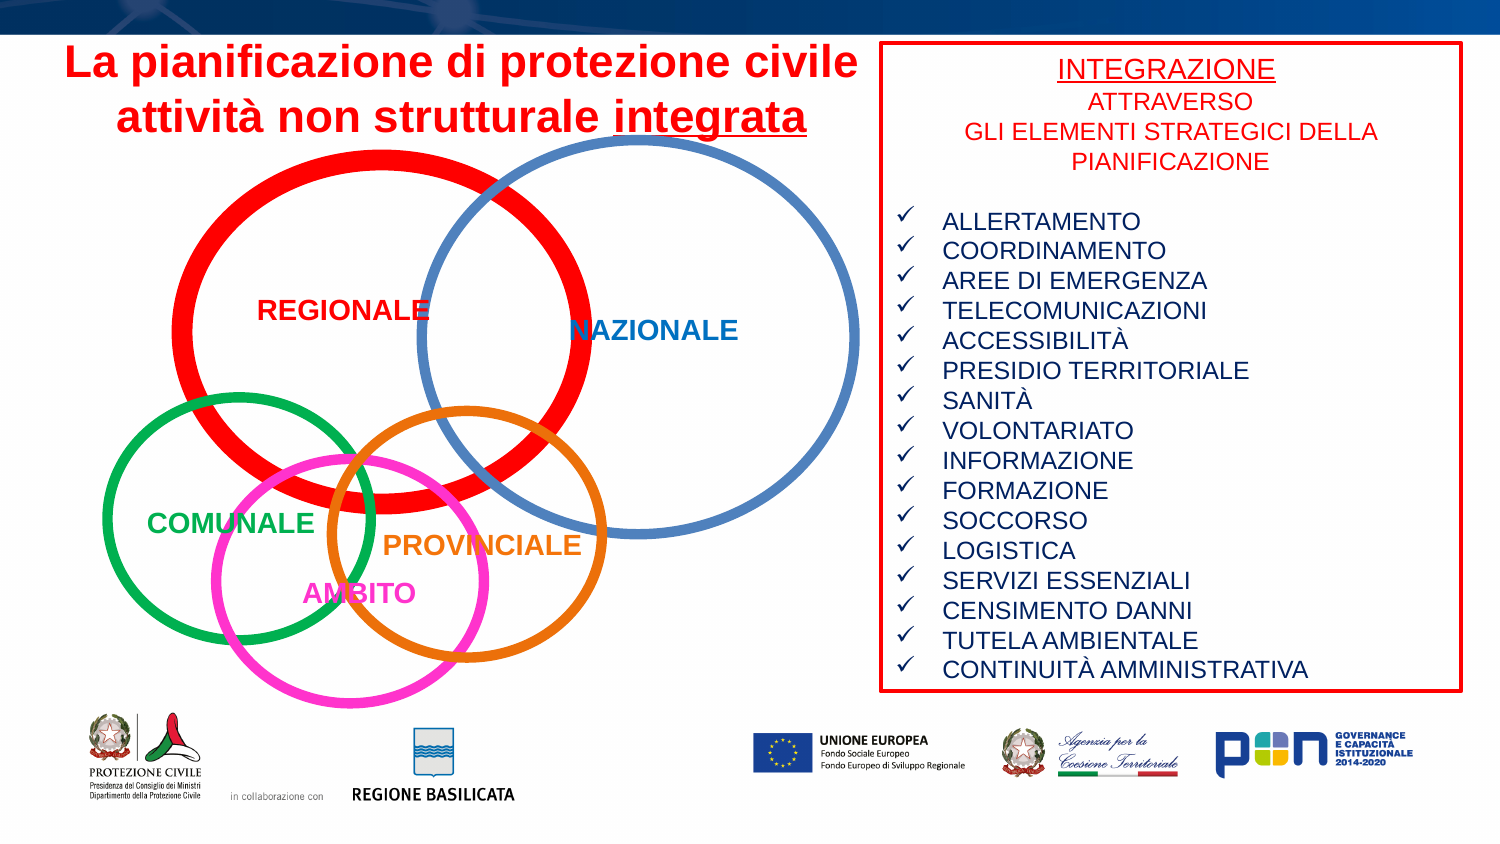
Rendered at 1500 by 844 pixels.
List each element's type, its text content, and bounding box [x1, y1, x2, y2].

text_box La pianificazione di protezione civile attività non strutturale integrata [43, 23, 881, 149]
picture [0, 0, 1500, 844]
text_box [107, 139, 855, 704]
text_box INTEGRAZIONE ATTRAVERSO GLI ELEMENTI STRATEGICI DELLA PIANIFICAZIONE ALLERTAMENTO COORDINAMENTO AREE DI EMERGENZA TELECOMUNICAZIONI ACCESSIBILITÀ PRESIDIO TERRITORIALE SANITÀ VOLONTARIATO INFORMAZIONE FORMAZIONE SOCCORSO LOGISTICA SERVIZI ESSENZIALI CENSIMENTO DANNI TUTELA AMBIENTALE CONTINUITÀ AMMINISTRATIVA [880, 42, 1461, 692]
